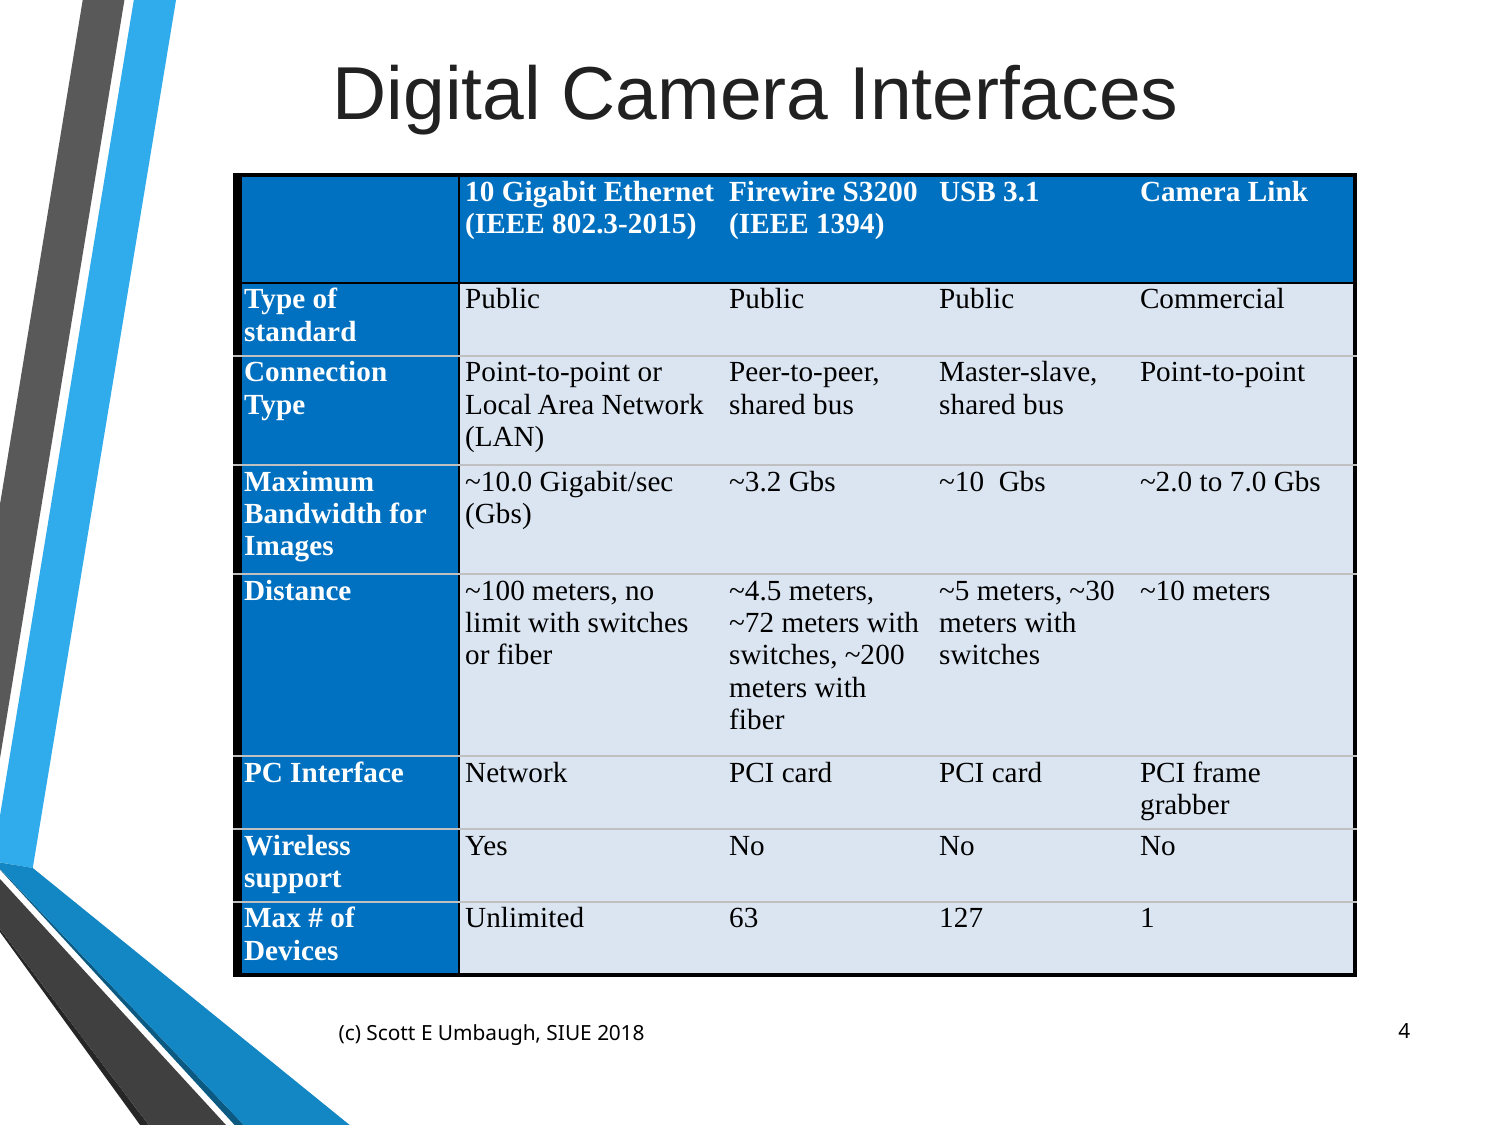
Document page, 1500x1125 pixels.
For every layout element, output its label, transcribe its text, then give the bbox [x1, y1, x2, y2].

table_cell Connection Type [242, 357, 458, 464]
table_cell 1 [1133, 903, 1353, 973]
table_header Firewire S3200 (IEEE 1394) [723, 177, 933, 282]
table_cell PCI card [723, 757, 933, 828]
table_cell ~5 meters, ~30 meters with switches [933, 575, 1133, 755]
table_cell ~10.0 Gigabit/sec (Gbs) [460, 466, 723, 573]
table_cell Peer-to-peer, shared bus [723, 357, 933, 464]
table_cell Yes [460, 830, 723, 901]
table_cell 127 [933, 903, 1133, 973]
table_cell Public [460, 284, 723, 355]
table_cell PCI frame grabber [1133, 757, 1353, 828]
table_cell Point-to-point or Local Area Network (LAN) [460, 357, 723, 464]
table_cell Distance [242, 575, 458, 755]
table_cell ~10 meters [1133, 575, 1353, 755]
table_cell Public [933, 284, 1133, 355]
table_cell ~3.2 Gbs [723, 466, 933, 573]
table_cell PCI card [933, 757, 1133, 828]
table_cell 63 [723, 903, 933, 973]
slide_number 4 [1354, 1001, 1425, 1062]
table_header [242, 177, 458, 282]
table_cell PC Interface [242, 757, 458, 828]
table_cell Unlimited [460, 903, 723, 973]
table_cell Public [723, 284, 933, 355]
table_cell Network [460, 757, 723, 828]
table_cell No [723, 830, 933, 901]
table_cell No [1133, 830, 1353, 901]
footer (c) Scott E Umbaugh, SIUE 2018 [323, 1001, 1196, 1062]
table_cell Maximum Bandwidth for Images [242, 466, 458, 573]
table_header Camera Link [1133, 177, 1353, 282]
table_cell Point-to-point [1133, 357, 1353, 464]
table_cell Master-slave, shared bus [933, 357, 1133, 464]
table_cell ~100 meters, no limit with switches or fiber [460, 575, 723, 755]
table_cell Type of standard [242, 284, 458, 355]
table_cell ~2.0 to 7.0 Gbs [1133, 466, 1353, 573]
table_cell ~10 Gbs [933, 466, 1133, 573]
table_cell No [933, 830, 1133, 901]
table_header USB 3.1 [933, 177, 1133, 282]
table_cell Max # of Devices [242, 903, 458, 973]
table_cell Wireless support [242, 830, 458, 901]
text_box Digital Camera Interfaces [317, 37, 1194, 143]
table_cell Commercial [1133, 284, 1353, 355]
table_cell ~4.5 meters, ~72 meters with switches, ~200 meters with fiber [723, 575, 933, 755]
table_header 10 Gigabit Ethernet (IEEE 802.3-2015) [460, 177, 723, 282]
